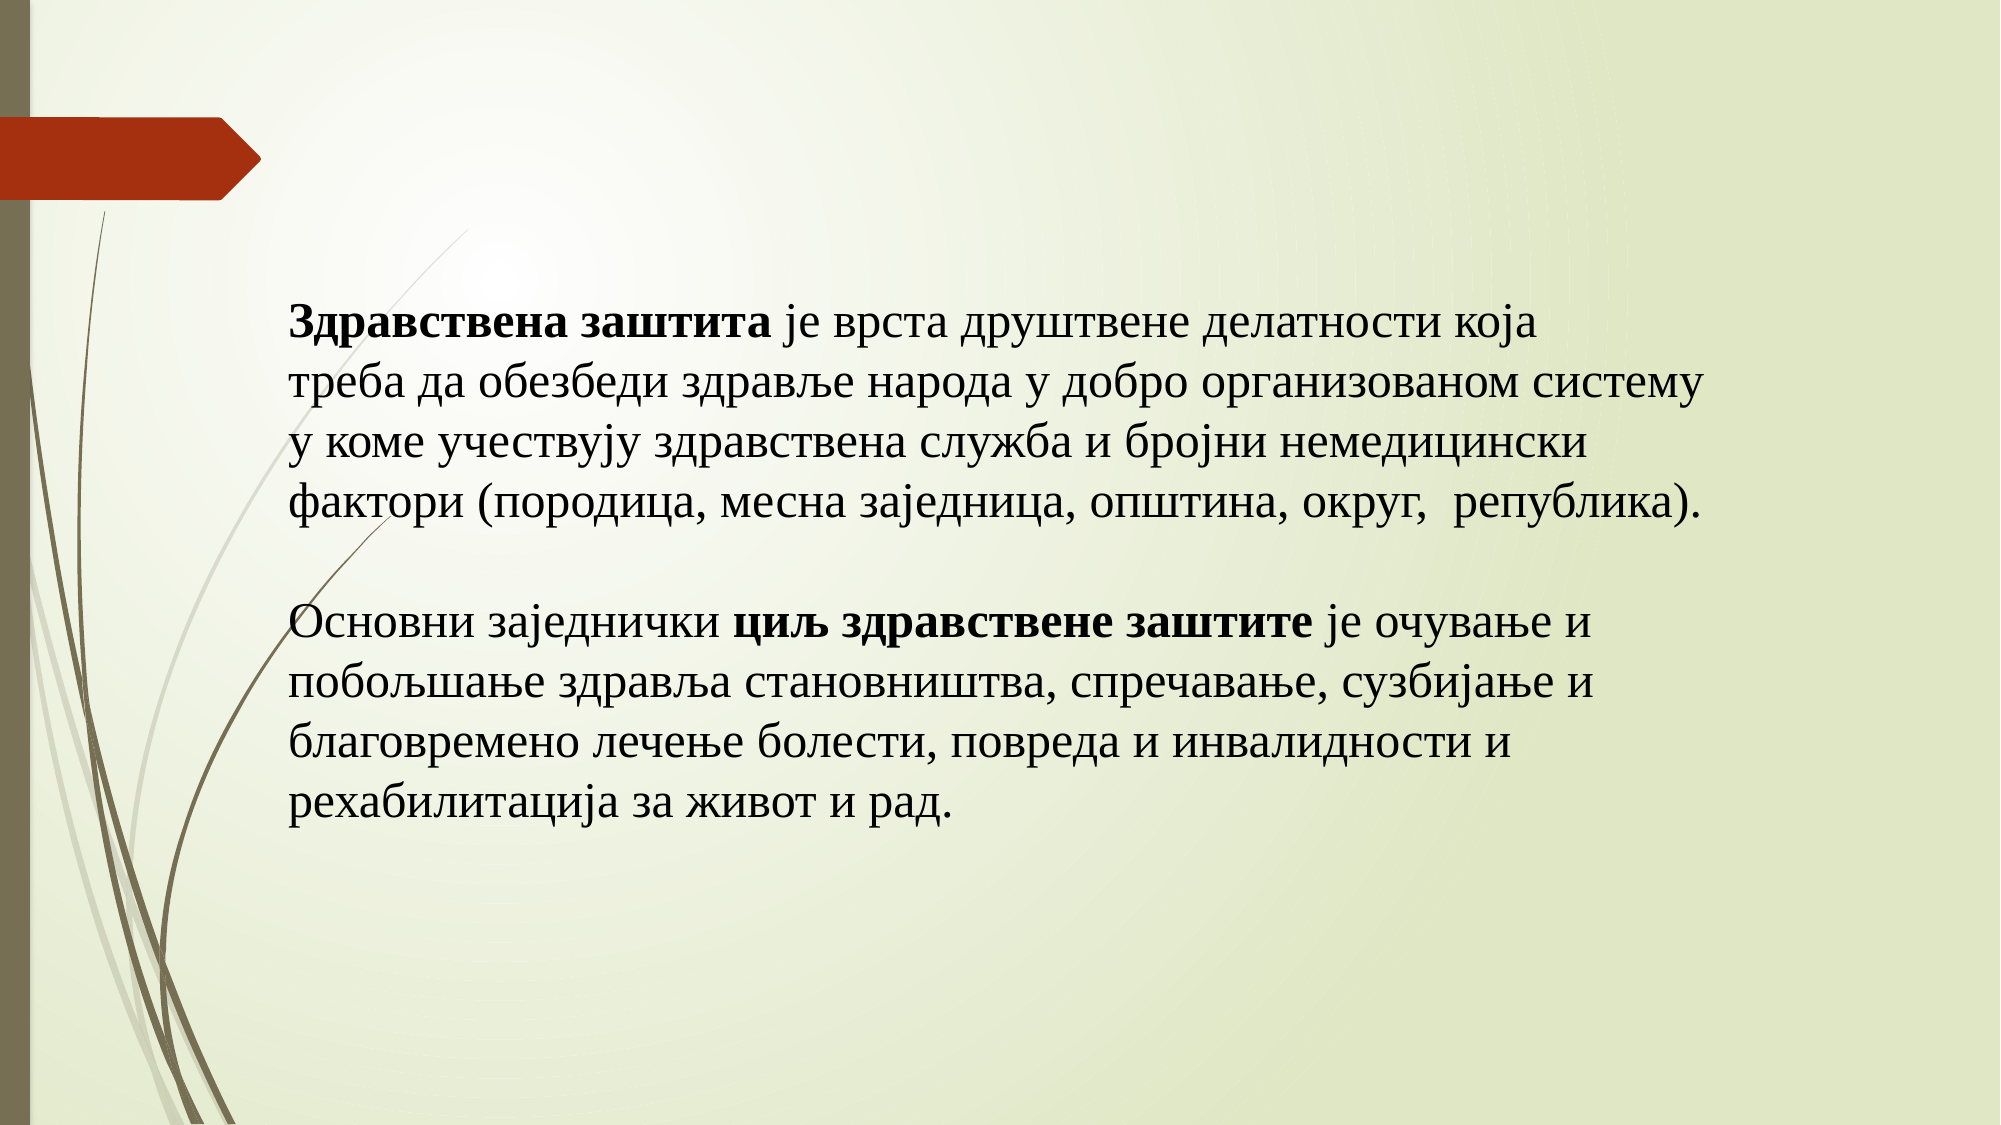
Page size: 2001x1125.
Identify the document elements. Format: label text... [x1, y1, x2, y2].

text_box Здравствена заштита је врста друштвене делатности која треба да обезбеди здравље народа у добро организованом систему у коме учествују здравствена служба и бројни немедицински фактори (породица, месна заједница, општина, округ, република). Основни заједнички циљ здравствене заштите је очување и побољшање здравља становништва, спречавање, сузбијање и благовремено лечење болести, повреда и инвалидности и рехабилитација за живот и рад. [273, 199, 1750, 856]
